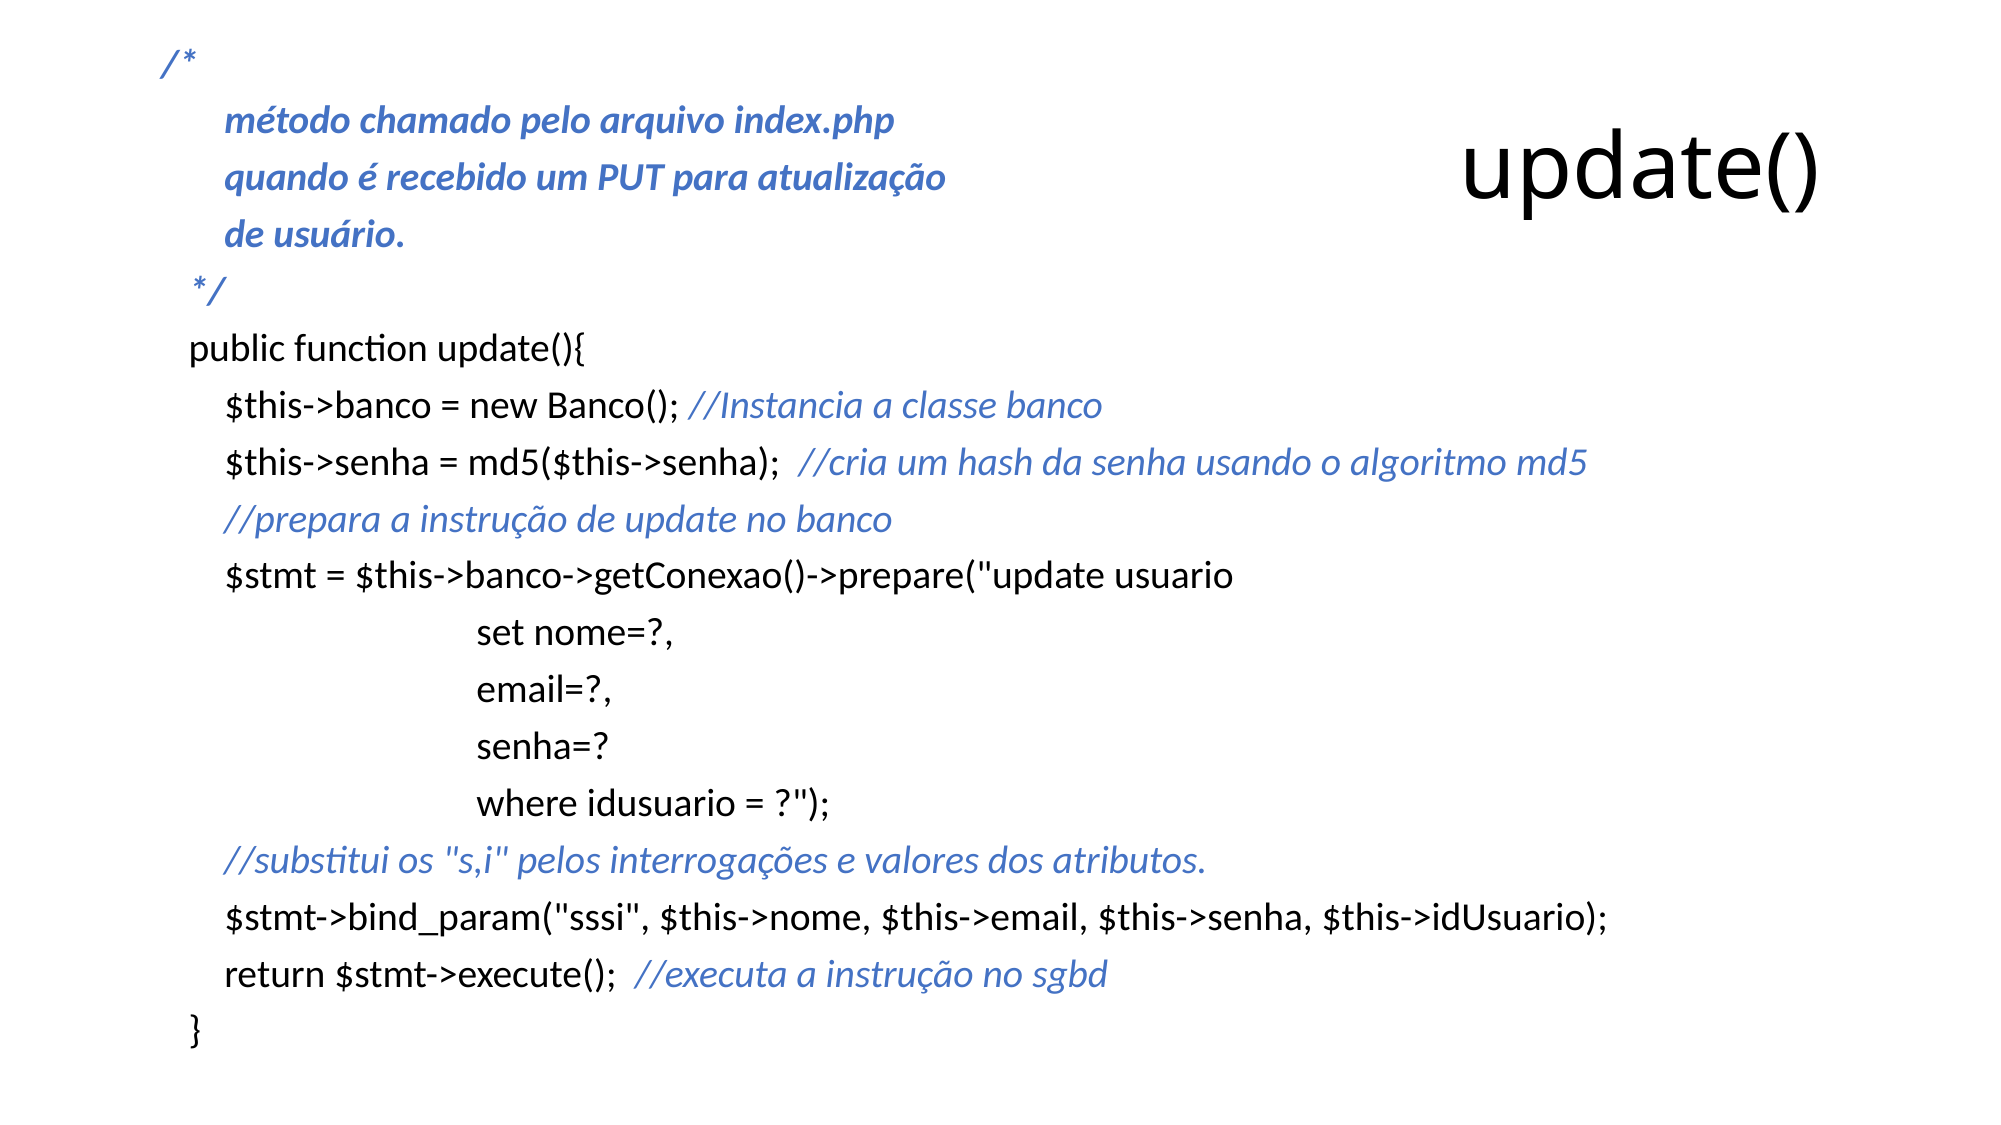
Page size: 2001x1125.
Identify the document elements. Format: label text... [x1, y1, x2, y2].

list /* método chamado pelo arquivo index.php quando é recebido um PUT para atualização de usuário. */ public function update(){ $this->banco = new Banco(); //Instancia a classe banco $this->senha = md5($this->senha); //cria um hash da senha usando o algoritmo md5 //prepara a instrução de update no banco $stmt = $this->banco->getConexao()->prepare("update usuario set nome=?, email=?, senha=? where idusuario = ?"); //substitui os "s,i" pelos interrogações e valores dos atributos. $stmt->bind_param("sssi", $this->nome, $this->email, $this->senha, $this->idUsuario); return $stmt->execute(); //executa a instrução no sgbd } [137, 35, 1863, 1066]
